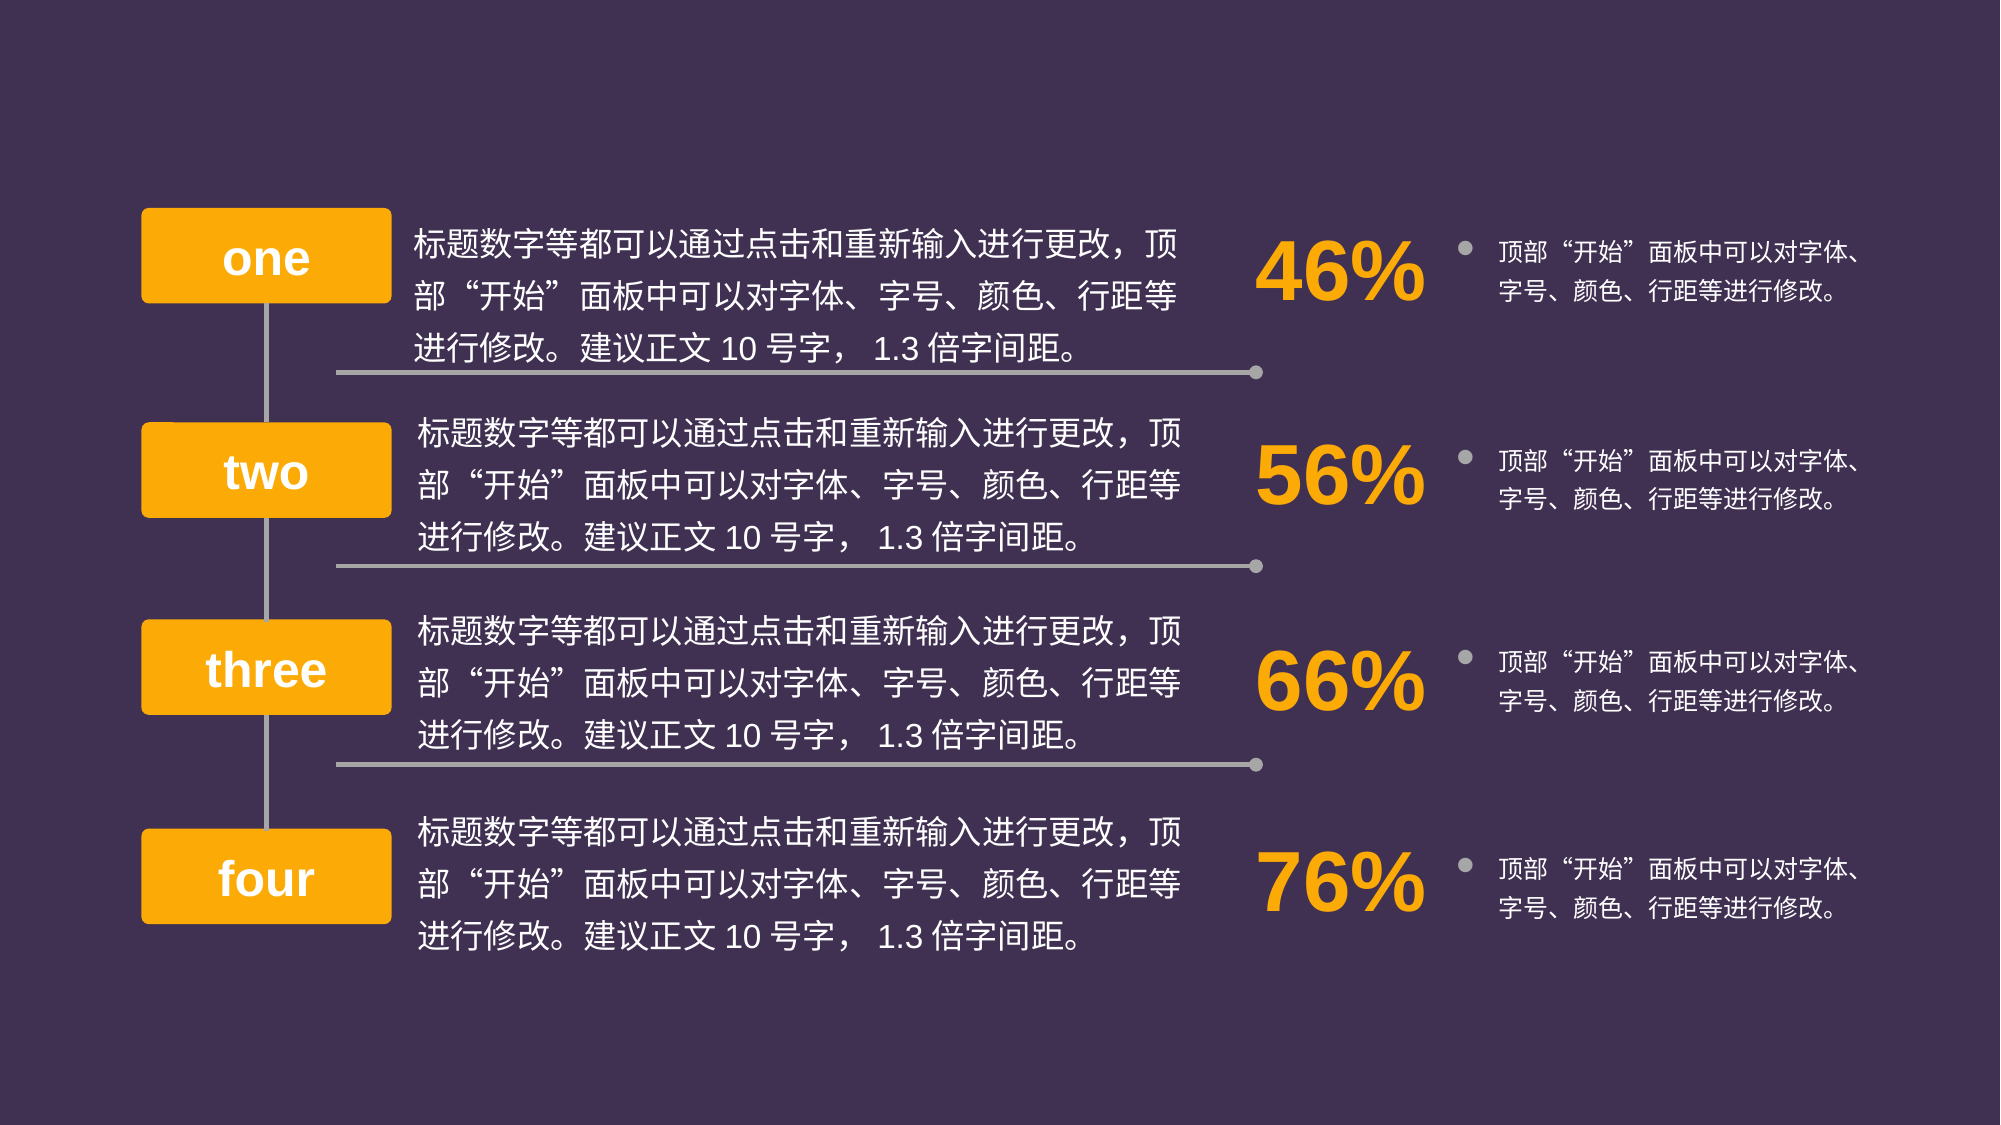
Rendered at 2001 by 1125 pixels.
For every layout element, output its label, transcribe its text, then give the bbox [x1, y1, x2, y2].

text_box one [141, 207, 392, 304]
text_box 56% [1244, 413, 1439, 528]
text_box 66% [1244, 619, 1439, 733]
text_box 标题数字等都可以通过点击和重新输入进行更改，顶部“开始”面板中可以对字体、字号、颜色、行距等进行修改。建议正文10号字，1.3倍字间距。 [406, 394, 1213, 562]
text_box 顶部“开始”面板中可以对字体、字号、颜色、行距等进行修改。 [1445, 430, 1894, 520]
text_box 标题数字等都可以通过点击和重新输入进行更改，顶部“开始”面板中可以对字体、字号、颜色、行距等进行修改。建议正文10号字，1.3倍字间距。 [406, 592, 1213, 760]
text_box 标题数字等都可以通过点击和重新输入进行更改，顶部“开始”面板中可以对字体、字号、颜色、行距等进行修改。建议正文10号字，1.3倍字间距。 [401, 205, 1209, 372]
text_box 顶部“开始”面板中可以对字体、字号、颜色、行距等进行修改。 [1445, 838, 1894, 928]
text_box 76% [1244, 820, 1439, 934]
text_box three [141, 619, 392, 715]
text_box four [141, 828, 392, 925]
text_box two [141, 422, 392, 518]
text_box 顶部“开始”面板中可以对字体、字号、颜色、行距等进行修改。 [1445, 222, 1894, 312]
text_box 标题数字等都可以通过点击和重新输入进行更改，顶部“开始”面板中可以对字体、字号、颜色、行距等进行修改。建议正文10号字，1.3倍字间距。 [406, 793, 1213, 961]
text_box 顶部“开始”面板中可以对字体、字号、颜色、行距等进行修改。 [1445, 631, 1894, 721]
text_box 46% [1244, 209, 1439, 323]
